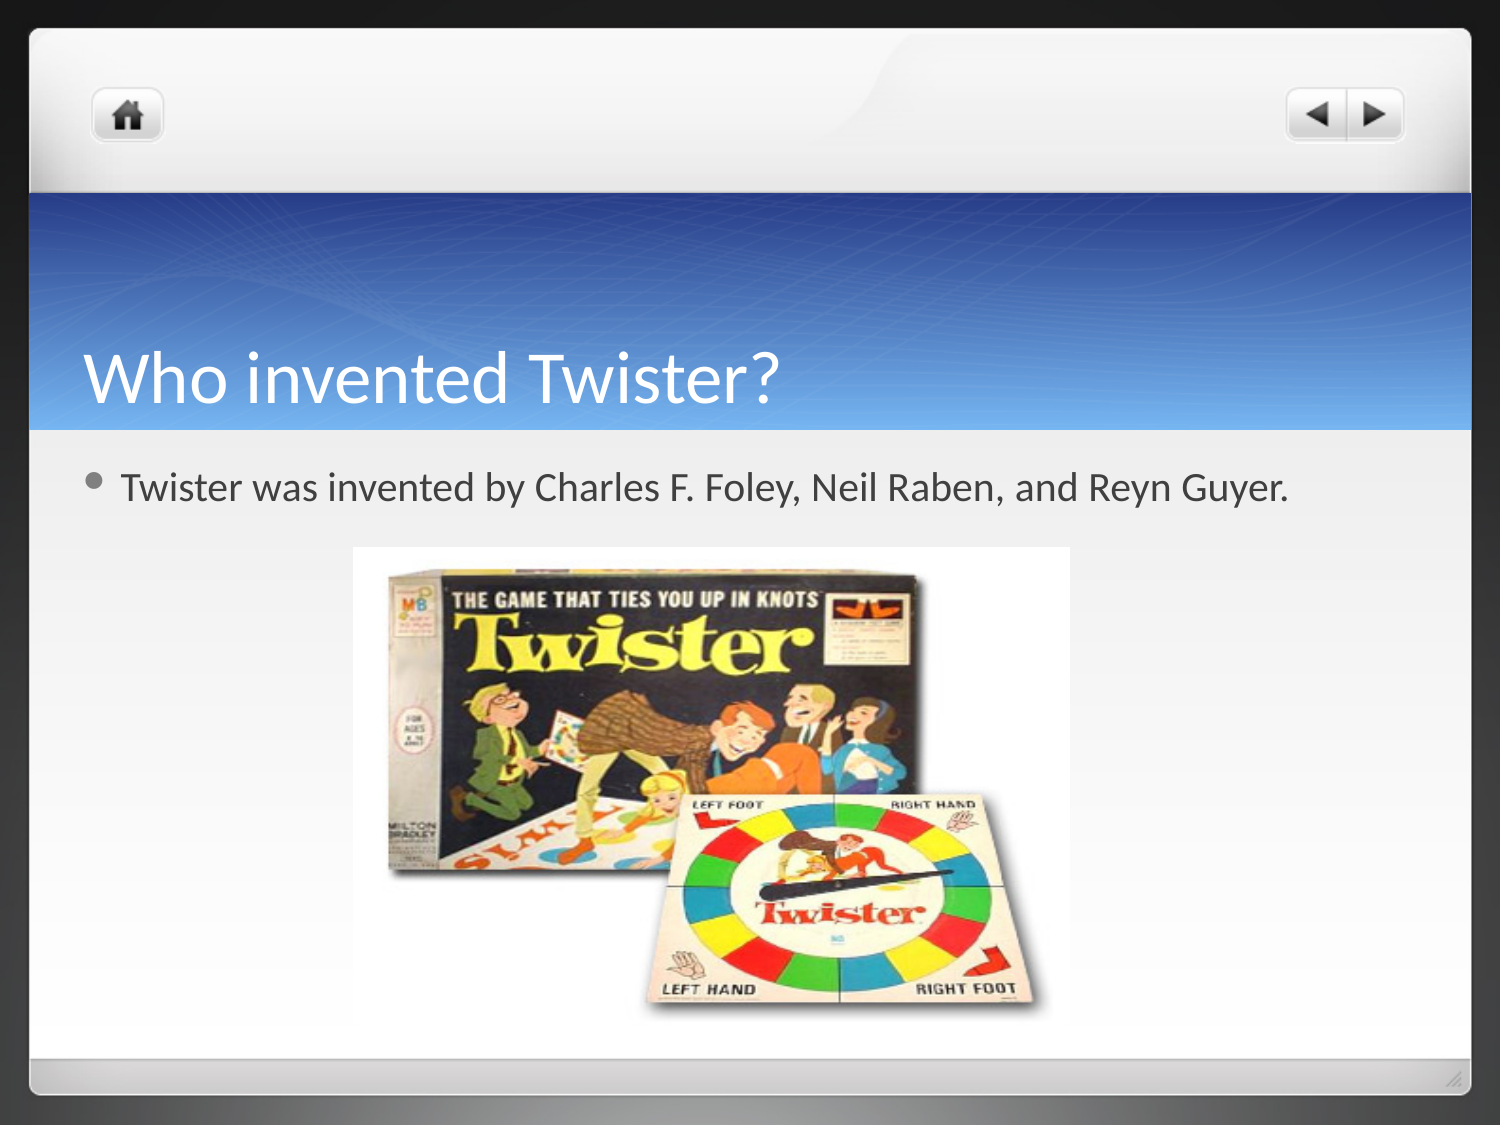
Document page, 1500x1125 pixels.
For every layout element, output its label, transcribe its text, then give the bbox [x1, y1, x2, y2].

list Twister was invented by Charles F. Foley, Neil Raben, and Reyn Guyer. [68, 452, 1432, 1025]
picture [0, 0, 1500, 1125]
title Who invented Twister? [68, 238, 1432, 427]
